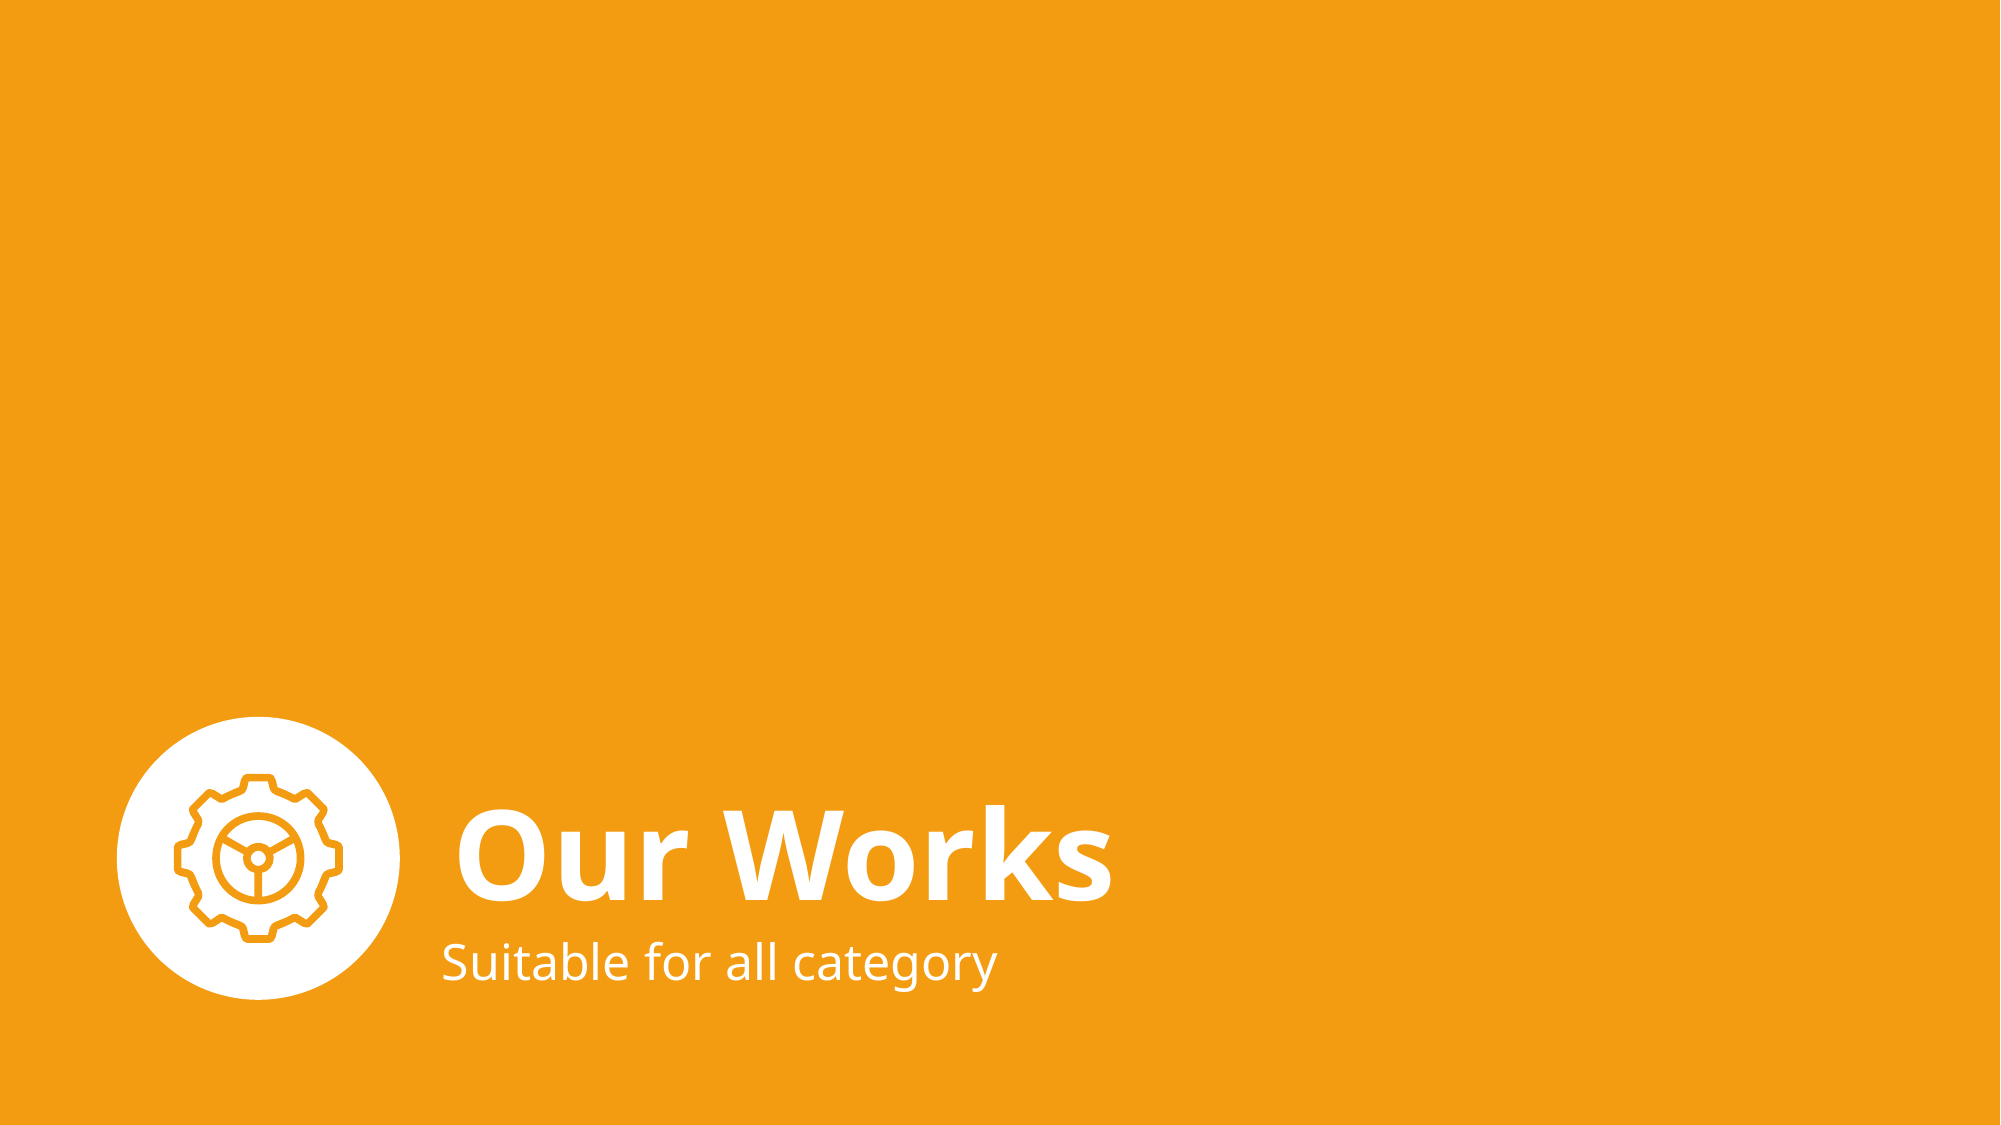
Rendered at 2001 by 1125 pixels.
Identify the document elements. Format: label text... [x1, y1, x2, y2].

text_box Suitable for all category [427, 893, 1302, 999]
text_box [115, 715, 401, 1001]
text_box [173, 773, 343, 943]
text_box Our Works [438, 768, 1132, 893]
